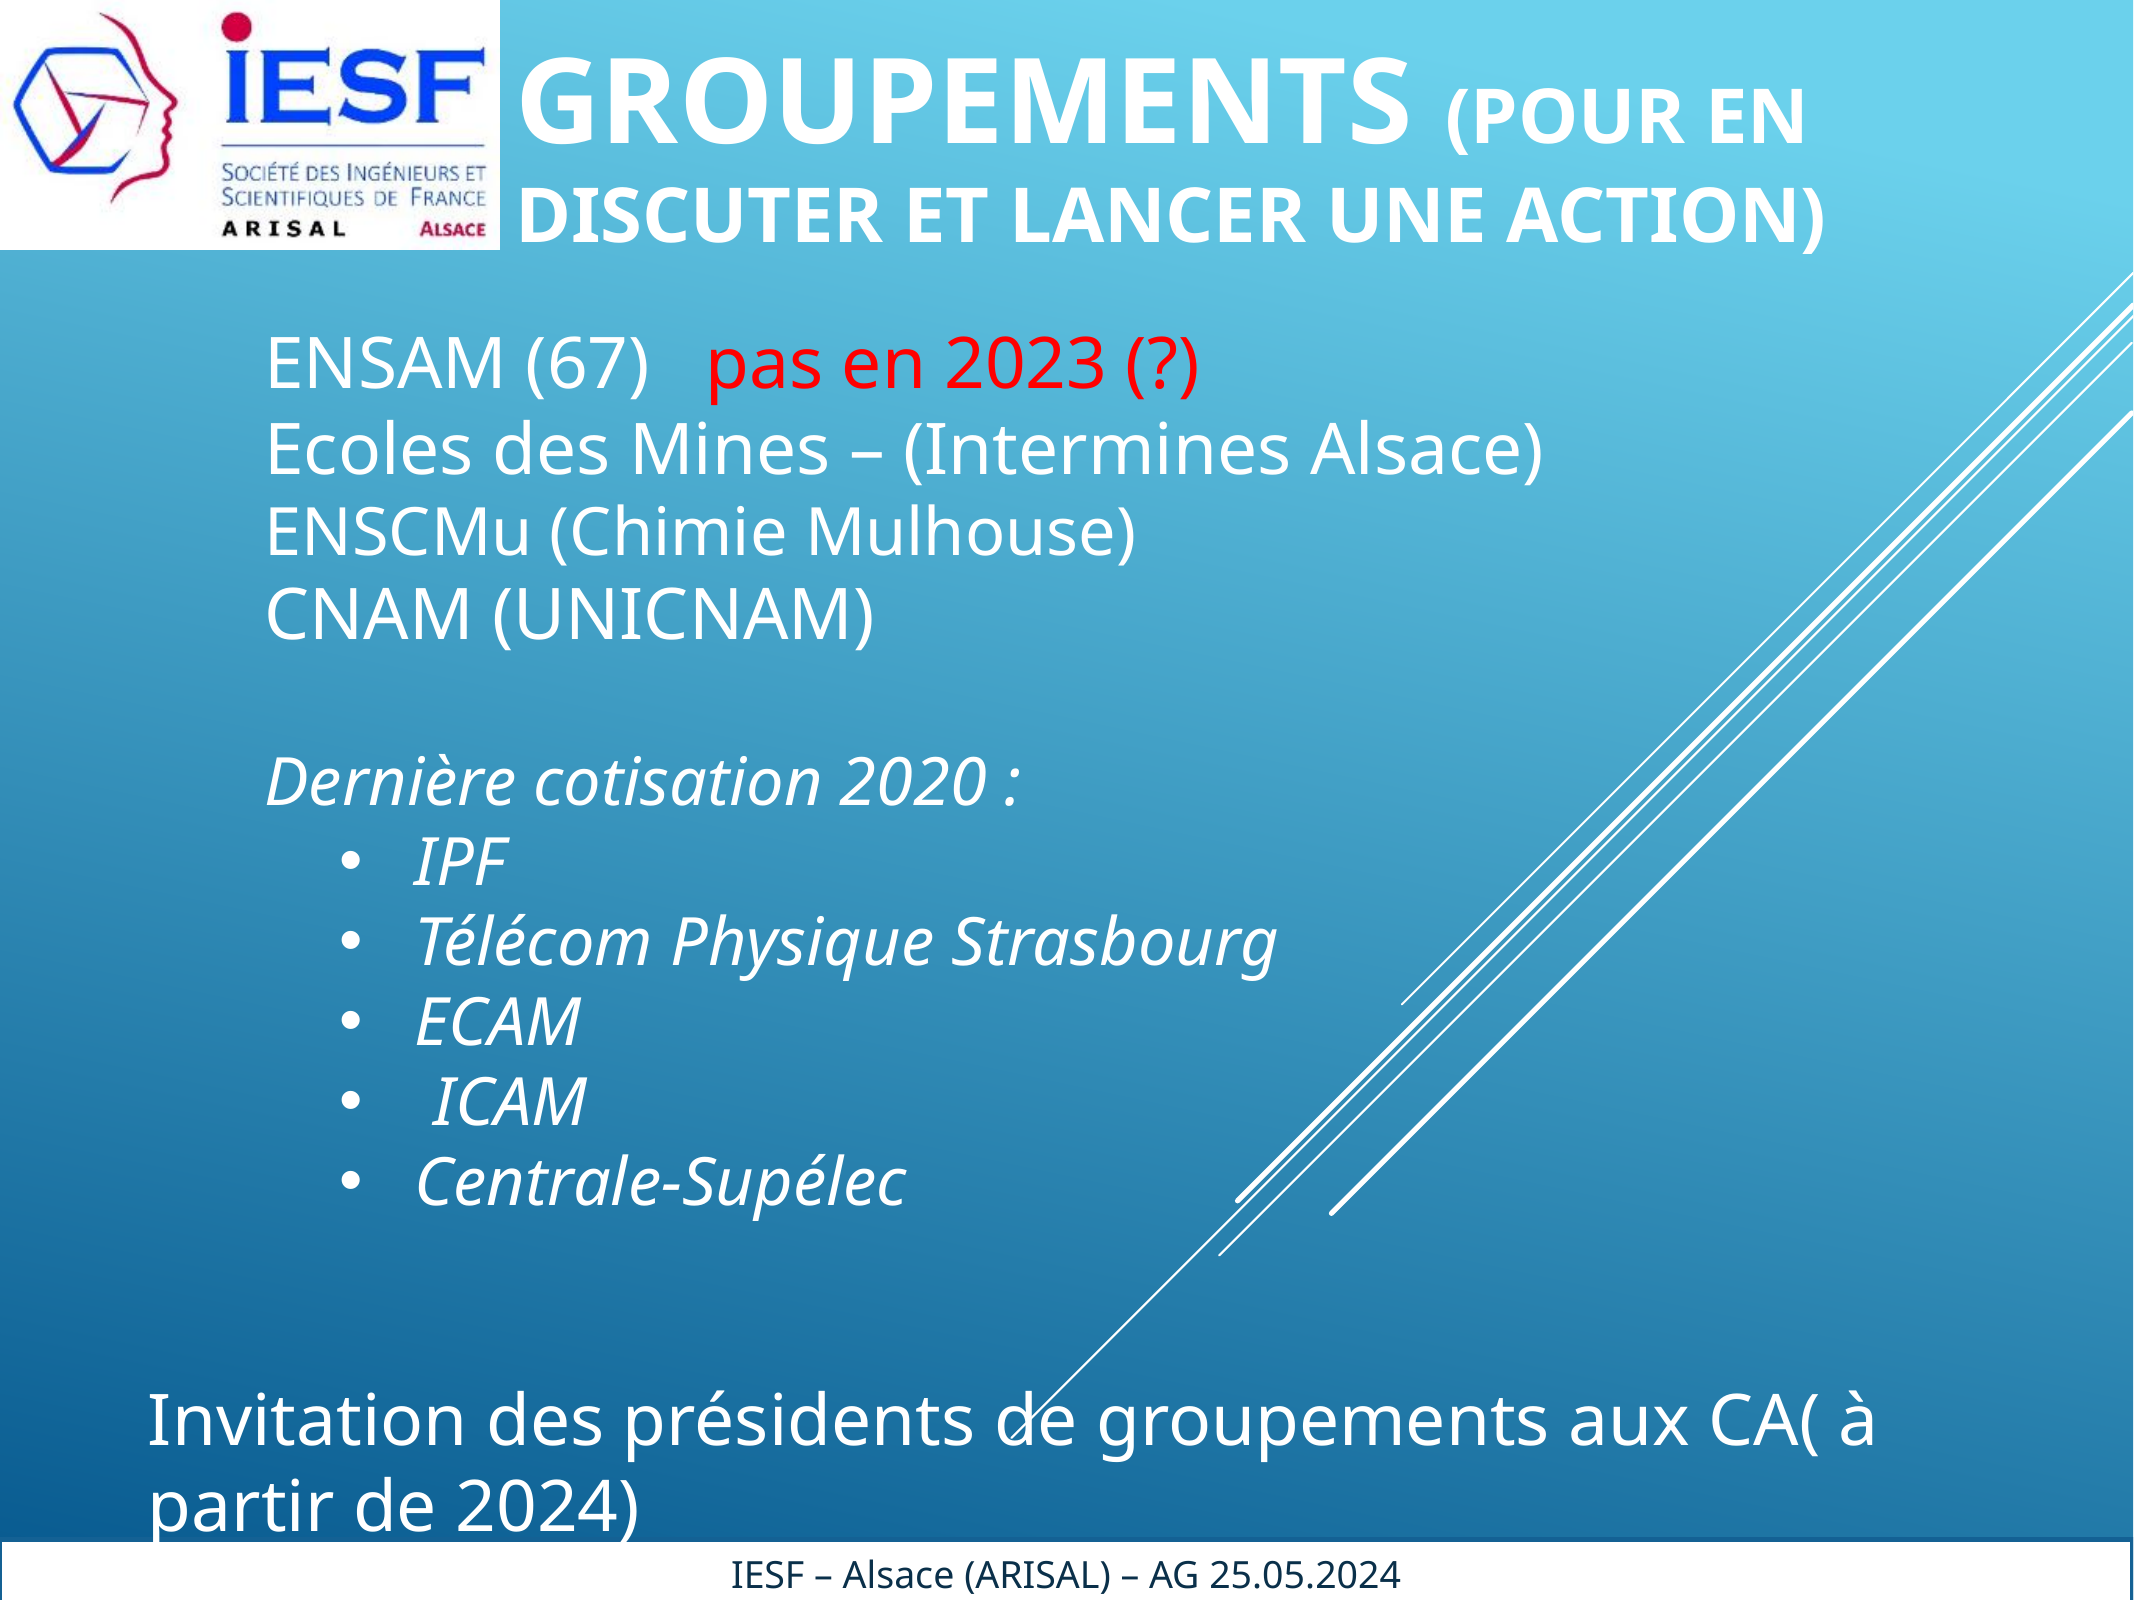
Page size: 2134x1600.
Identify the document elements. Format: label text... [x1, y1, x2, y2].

text_box ENSAM (67) pas en 2023 (?) Ecoles des Mines – (Intermines Alsace) ENSCMu (Chimie Mulhouse) CNAM (UNICNAM) Dernière cotisation 2020 : IPF Télécom Physique Strasbourg ECAM ICAM Centrale-Supélec [249, 310, 1872, 1227]
text_box IESF – Alsace (ARISAL) – AG 25.05.2024 [0, 1538, 2134, 1600]
title Groupements (pour en discuter et lancer une action) [500, 16, 2134, 266]
picture [0, 0, 501, 251]
text_box Invitation des présidents de groupements aux CA( à partir de 2024) [133, 1367, 2000, 1553]
